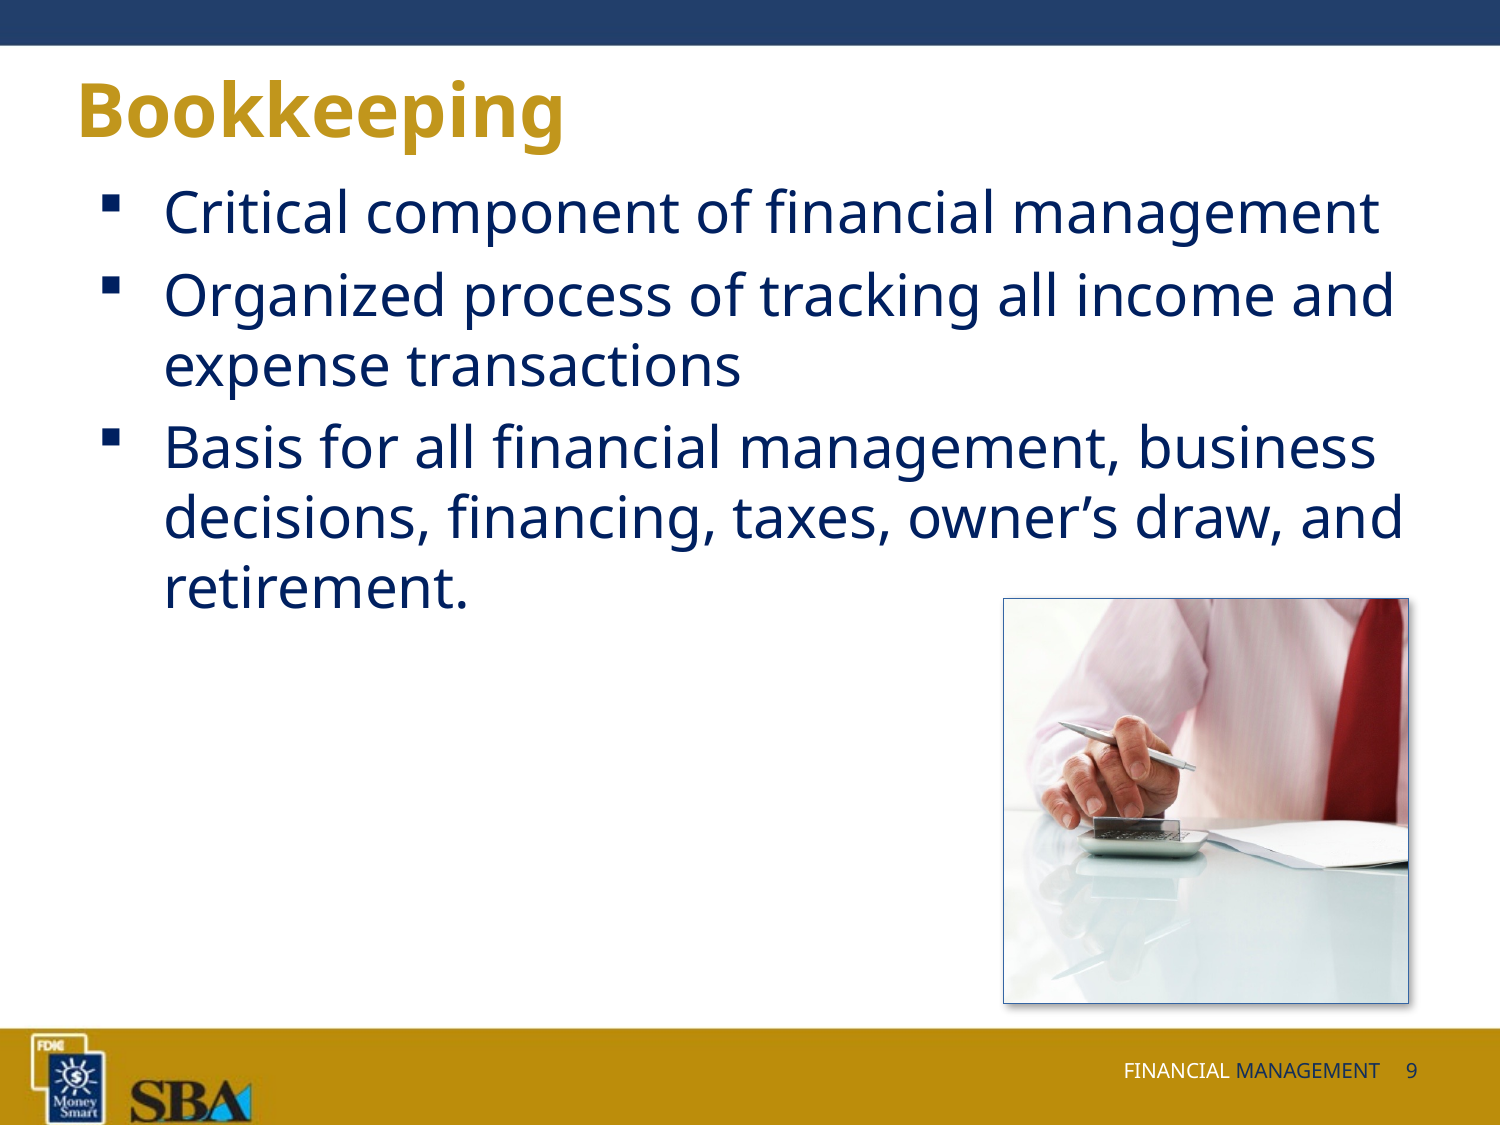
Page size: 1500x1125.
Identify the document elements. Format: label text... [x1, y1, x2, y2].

title Bookkeeping [74, 61, 1426, 163]
picture [0, 0, 1500, 1125]
list Critical component of financial management Organized process of tracking all income and expense transactions Basis for all financial management, business decisions, financing, taxes, owner’s draw, and retirement. [87, 174, 1409, 939]
